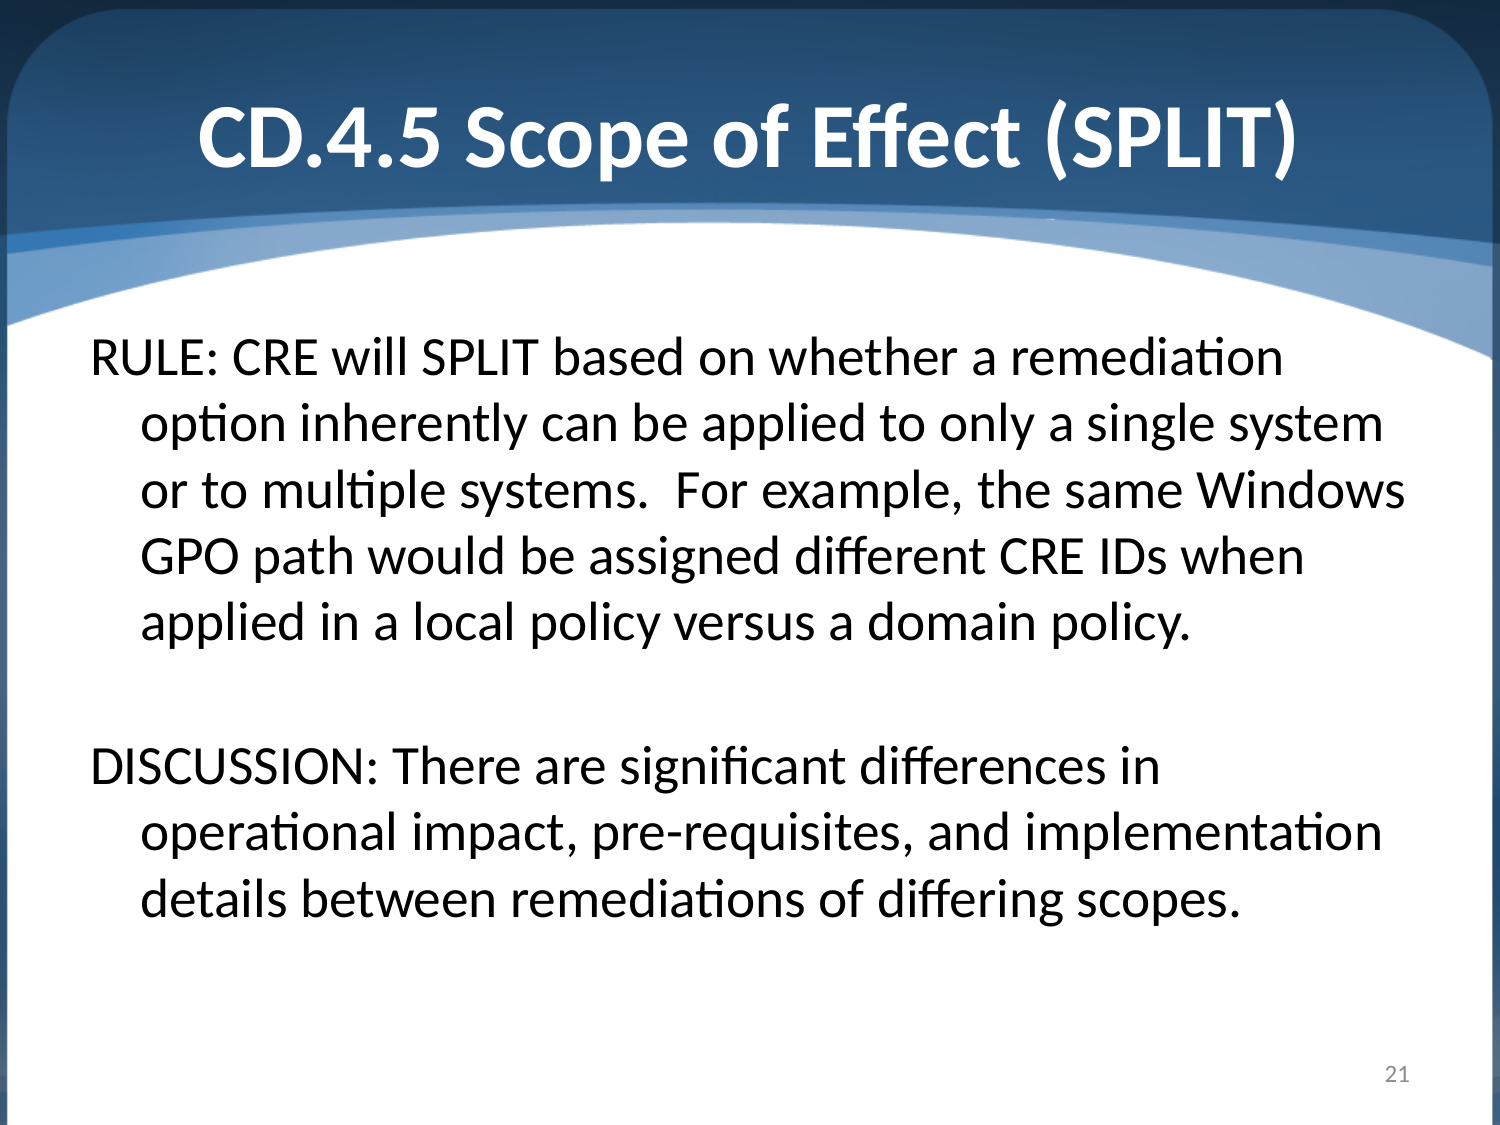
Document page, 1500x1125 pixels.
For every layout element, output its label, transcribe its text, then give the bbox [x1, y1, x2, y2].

title CD.4.5 Scope of Effect (SPLIT) [75, 37, 1425, 225]
picture [0, 0, 1500, 1125]
slide_number 21 [1074, 1042, 1425, 1103]
list RULE: CRE will SPLIT based on whether a remediation option inherently can be applied to only a single system or to multiple systems. For example, the same Windows GPO path would be assigned different CRE IDs when applied in a local policy versus a domain policy. DISCUSSION: There are significant differences in operational impact, pre-requisites, and implementation details between remediations of differing scopes. [74, 312, 1426, 1006]
